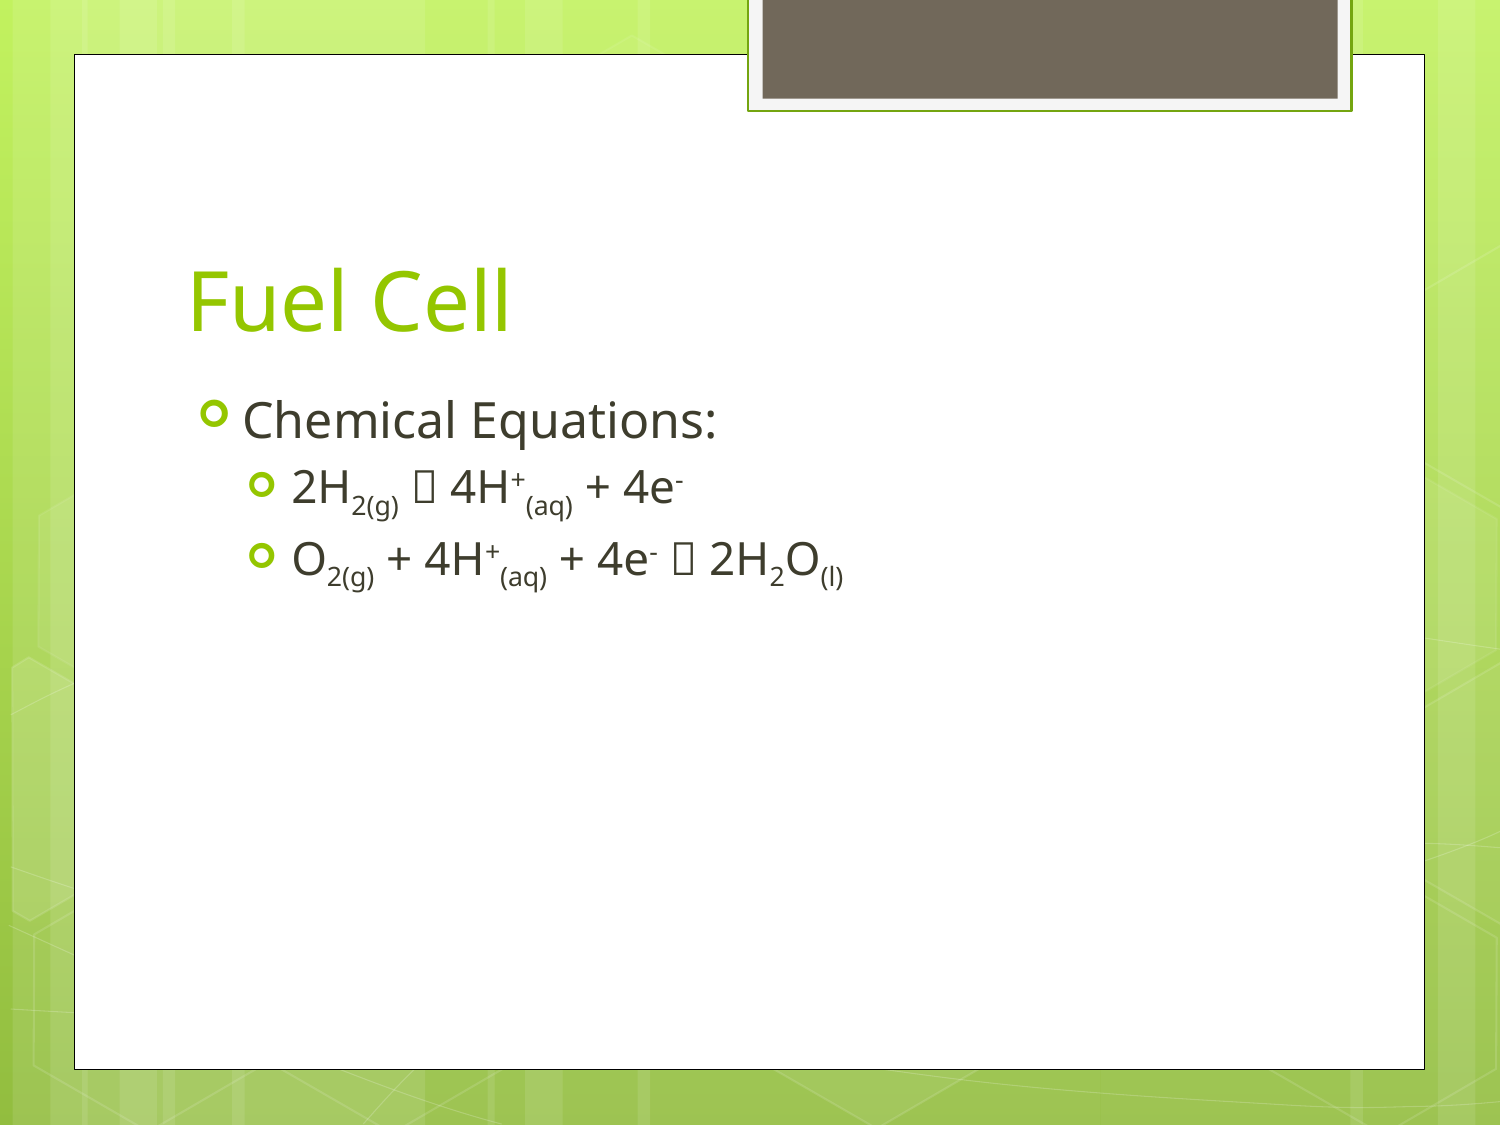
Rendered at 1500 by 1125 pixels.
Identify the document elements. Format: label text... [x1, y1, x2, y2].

title Fuel Cell [171, 168, 1324, 357]
list Chemical Equations: 2H2(g)  4H+(aq) + 4e- O2(g) + 4H+(aq) + 4e-  2H2O(l) [171, 381, 1283, 957]
